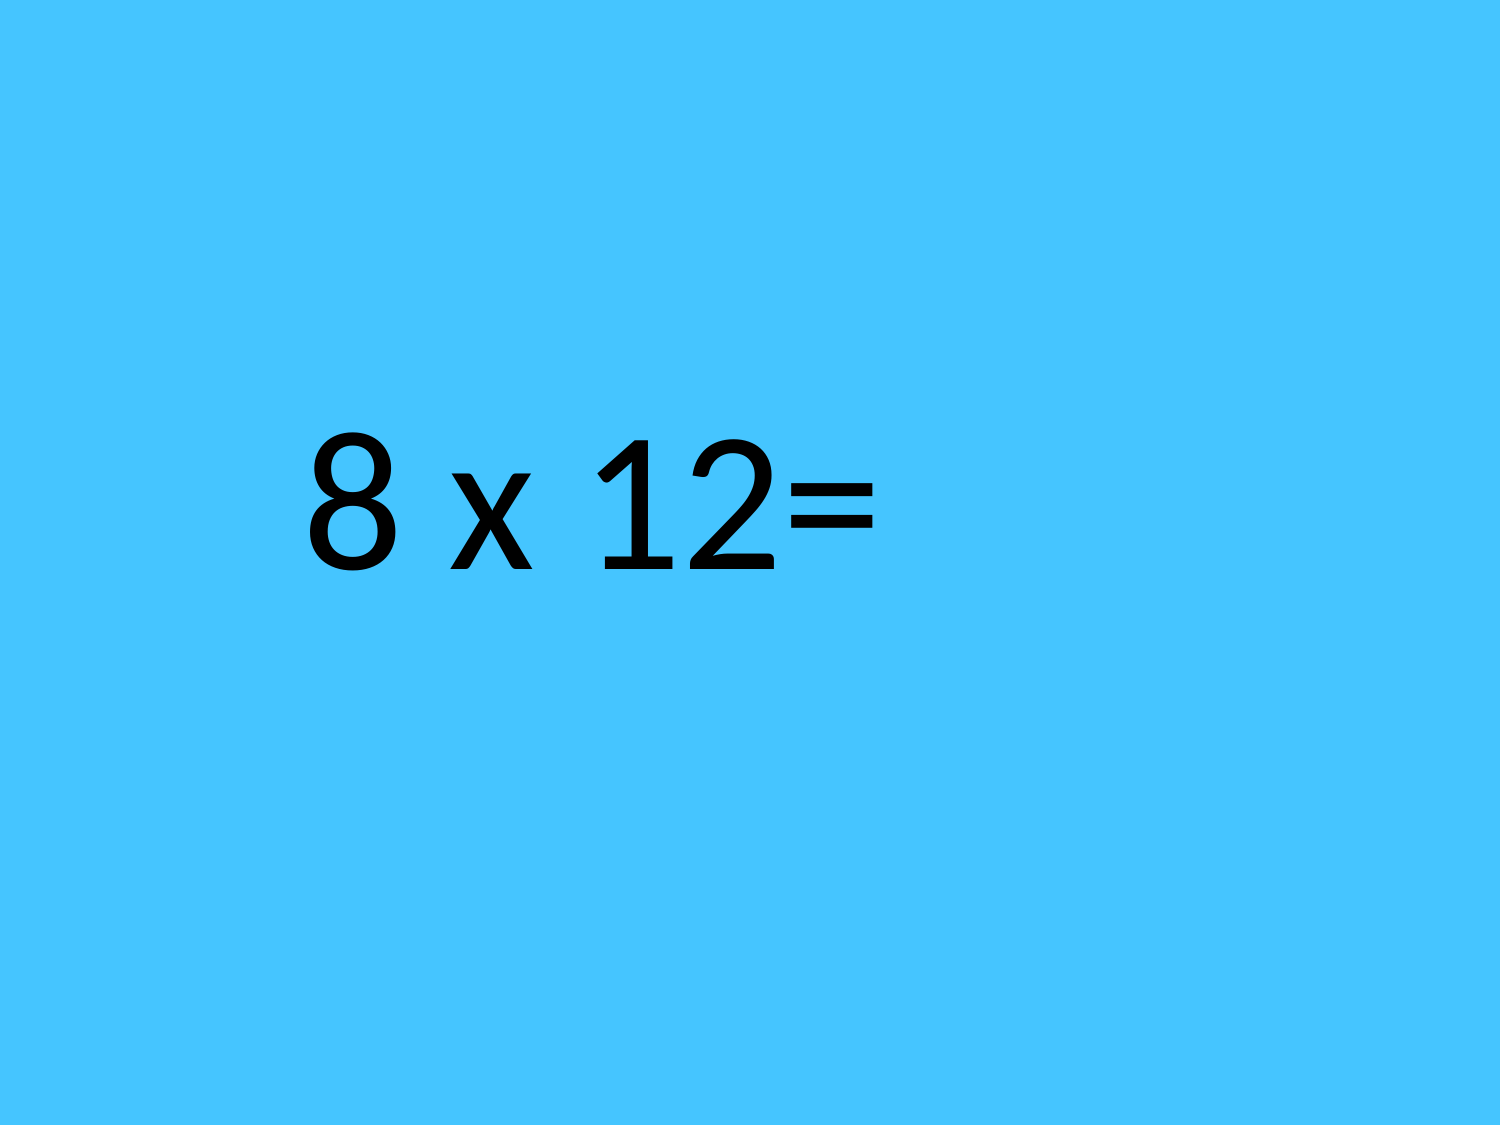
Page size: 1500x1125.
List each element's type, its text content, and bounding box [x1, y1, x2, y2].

text_box 8 x 12= [287, 362, 1200, 618]
